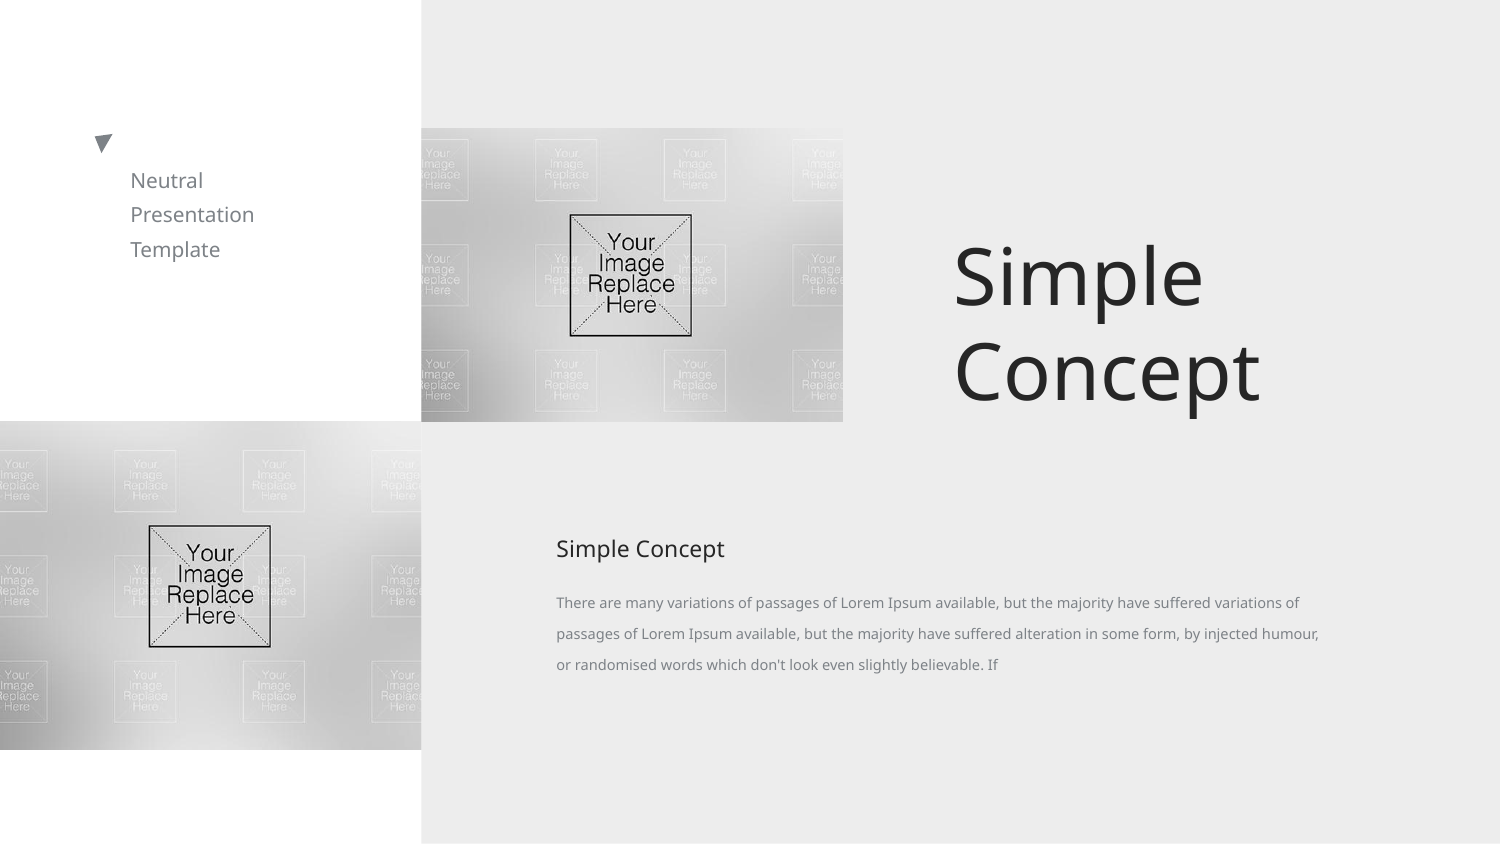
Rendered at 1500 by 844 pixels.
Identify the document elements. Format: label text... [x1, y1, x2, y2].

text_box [545, 528, 1345, 674]
picture [0, 128, 843, 751]
text_box Simple Concept [942, 221, 1381, 422]
text_box [421, 0, 1500, 844]
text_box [88, 126, 290, 247]
